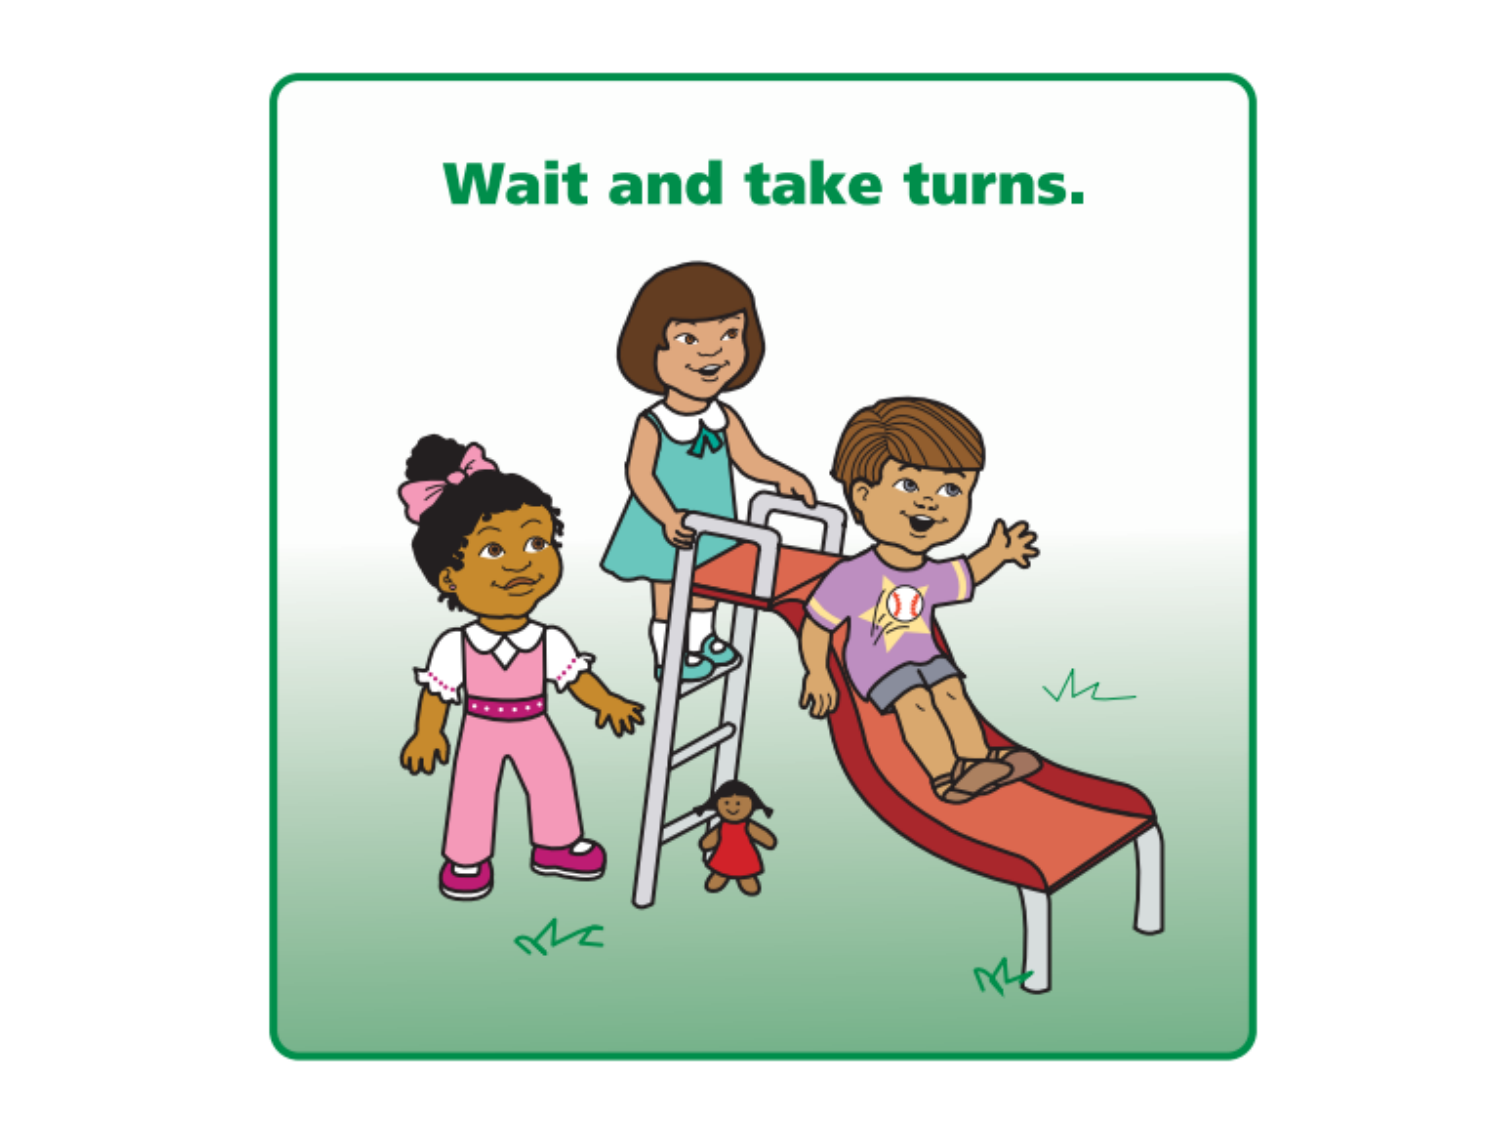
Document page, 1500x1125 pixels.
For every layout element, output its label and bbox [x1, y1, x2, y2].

picture [262, 50, 1276, 1079]
